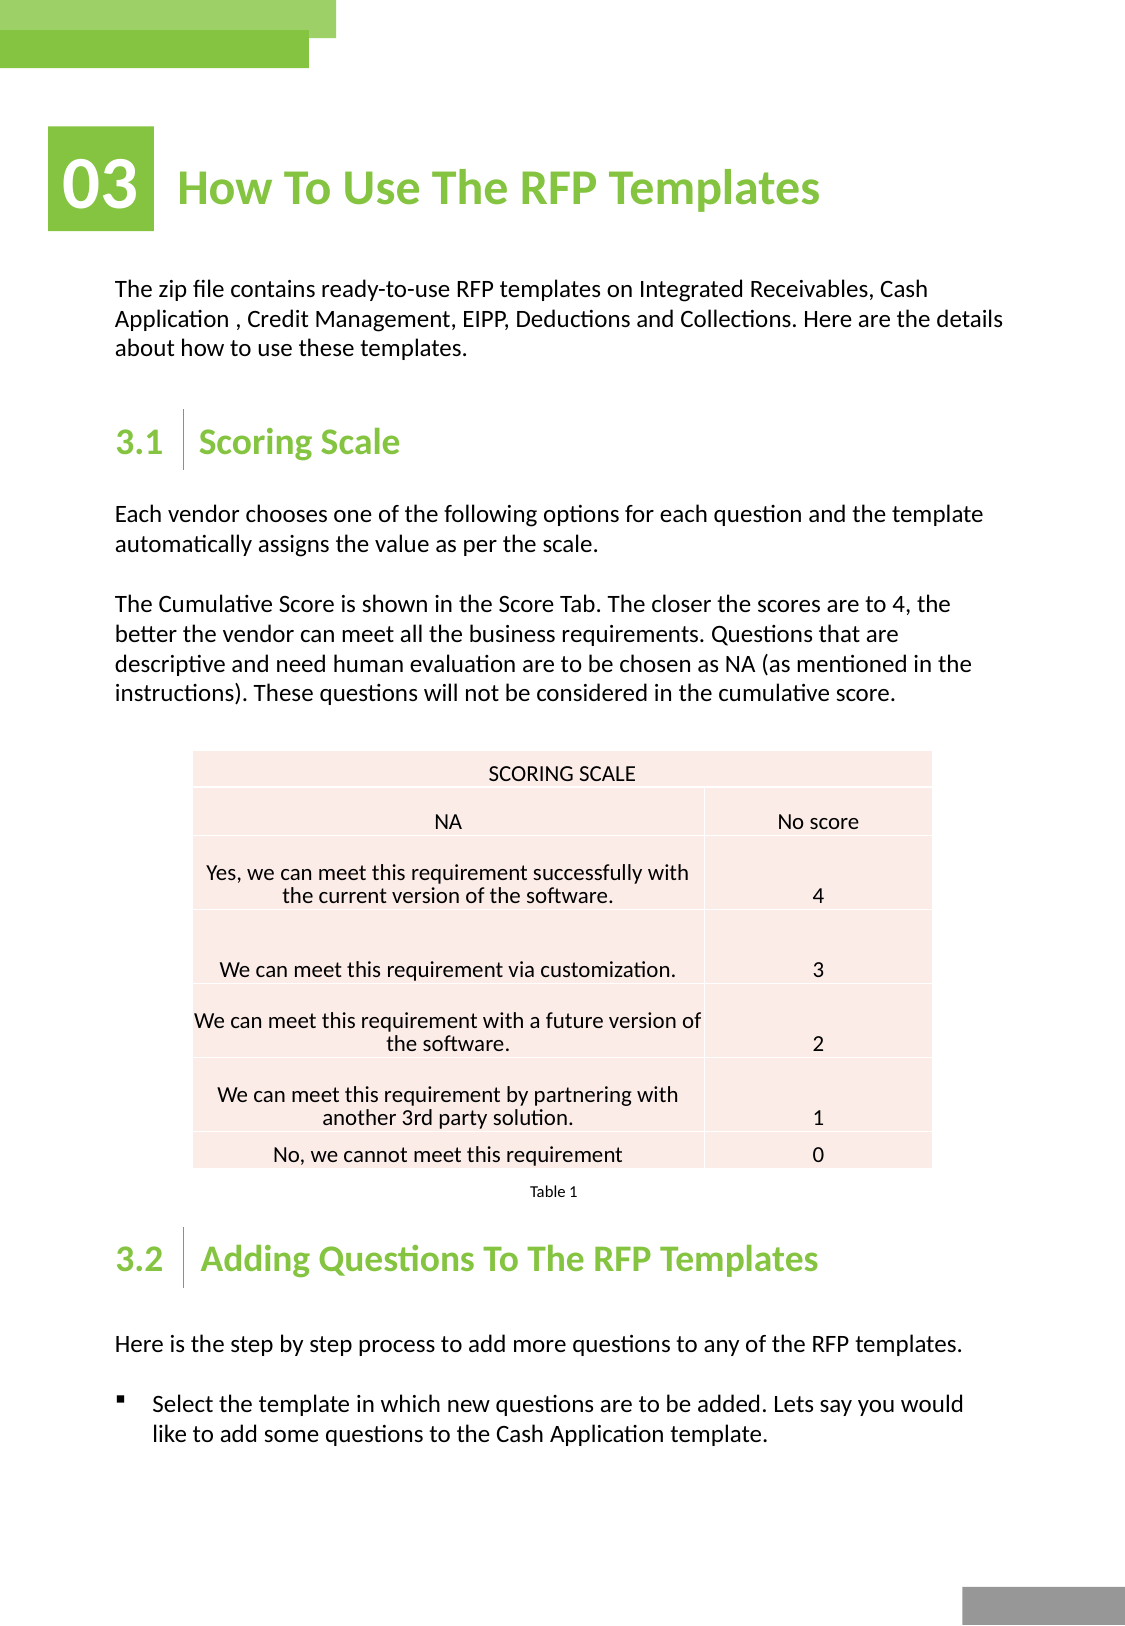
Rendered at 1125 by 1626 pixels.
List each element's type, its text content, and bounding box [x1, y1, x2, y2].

table_cell 4 [705, 836, 932, 909]
table_cell No score [705, 788, 932, 835]
text_box The zip file contains ready-to-use RFP templates on Integrated Receivables, Cash Application , Credit Management, EIPP, Deductions and Collections. Here are the details about how to use these templates. [100, 264, 1037, 370]
text_box Table 1 [407, 1173, 700, 1209]
table_cell We can meet this requirement via customization. [193, 910, 704, 983]
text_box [47, 126, 1016, 233]
table_cell 1 [705, 1058, 932, 1131]
table_cell NA [193, 788, 704, 835]
table_cell We can meet this requirement by partnering with another 3rd party solution. [193, 1058, 704, 1131]
table_cell No, we cannot meet this requirement [193, 1132, 704, 1168]
text_box Each vendor chooses one of the following options for each question and the template automatically assigns the value as per the scale. The Cumulative Score is shown in the Score Tab. The closer the scores are to 4, the better the vendor can meet all the business requirements. Questions that are descriptive and need human evaluation are to be chosen as NA (as mentioned in the instructions). These questions will not be considered in the cumulative score. [100, 489, 1028, 715]
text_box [100, 409, 426, 470]
table_cell Yes, we can meet this requirement successfully with the current version of the software. [193, 836, 704, 909]
table_cell 0 [705, 1132, 932, 1168]
table_cell We can meet this requirement with a future version of the software. [193, 984, 704, 1057]
table_header SCORING SCALE [193, 751, 932, 786]
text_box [100, 1226, 846, 1288]
table_cell 2 [705, 984, 932, 1057]
table_cell 3 [705, 910, 932, 983]
text_box Here is the step by step process to add more questions to any of the RFP templates. Select the template in which new questions are to be added. Lets say you would like to add some questions to the Cash Application template. [100, 1320, 1018, 1515]
